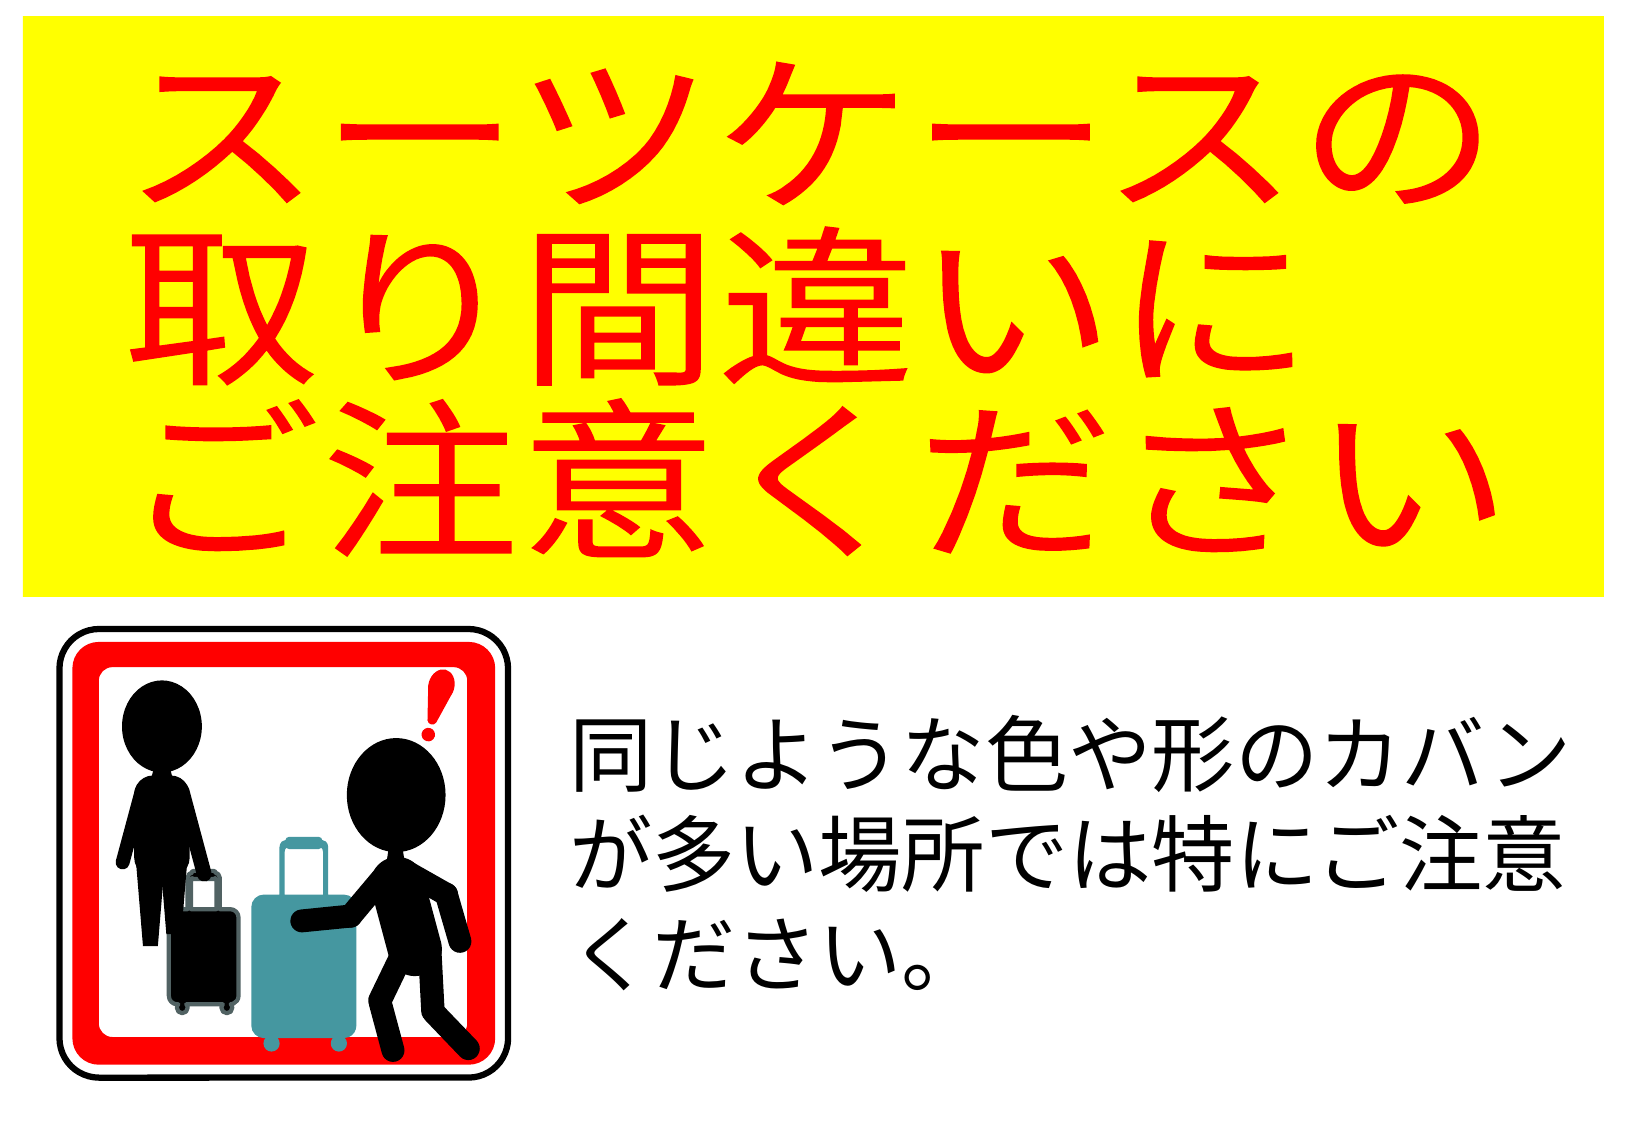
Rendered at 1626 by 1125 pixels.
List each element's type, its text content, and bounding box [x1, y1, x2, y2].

text_box [21, 14, 1606, 599]
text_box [59, 628, 509, 1078]
text_box 同じような色や形のカバンが多い場所では特にご注意ください。 [554, 694, 1601, 1010]
